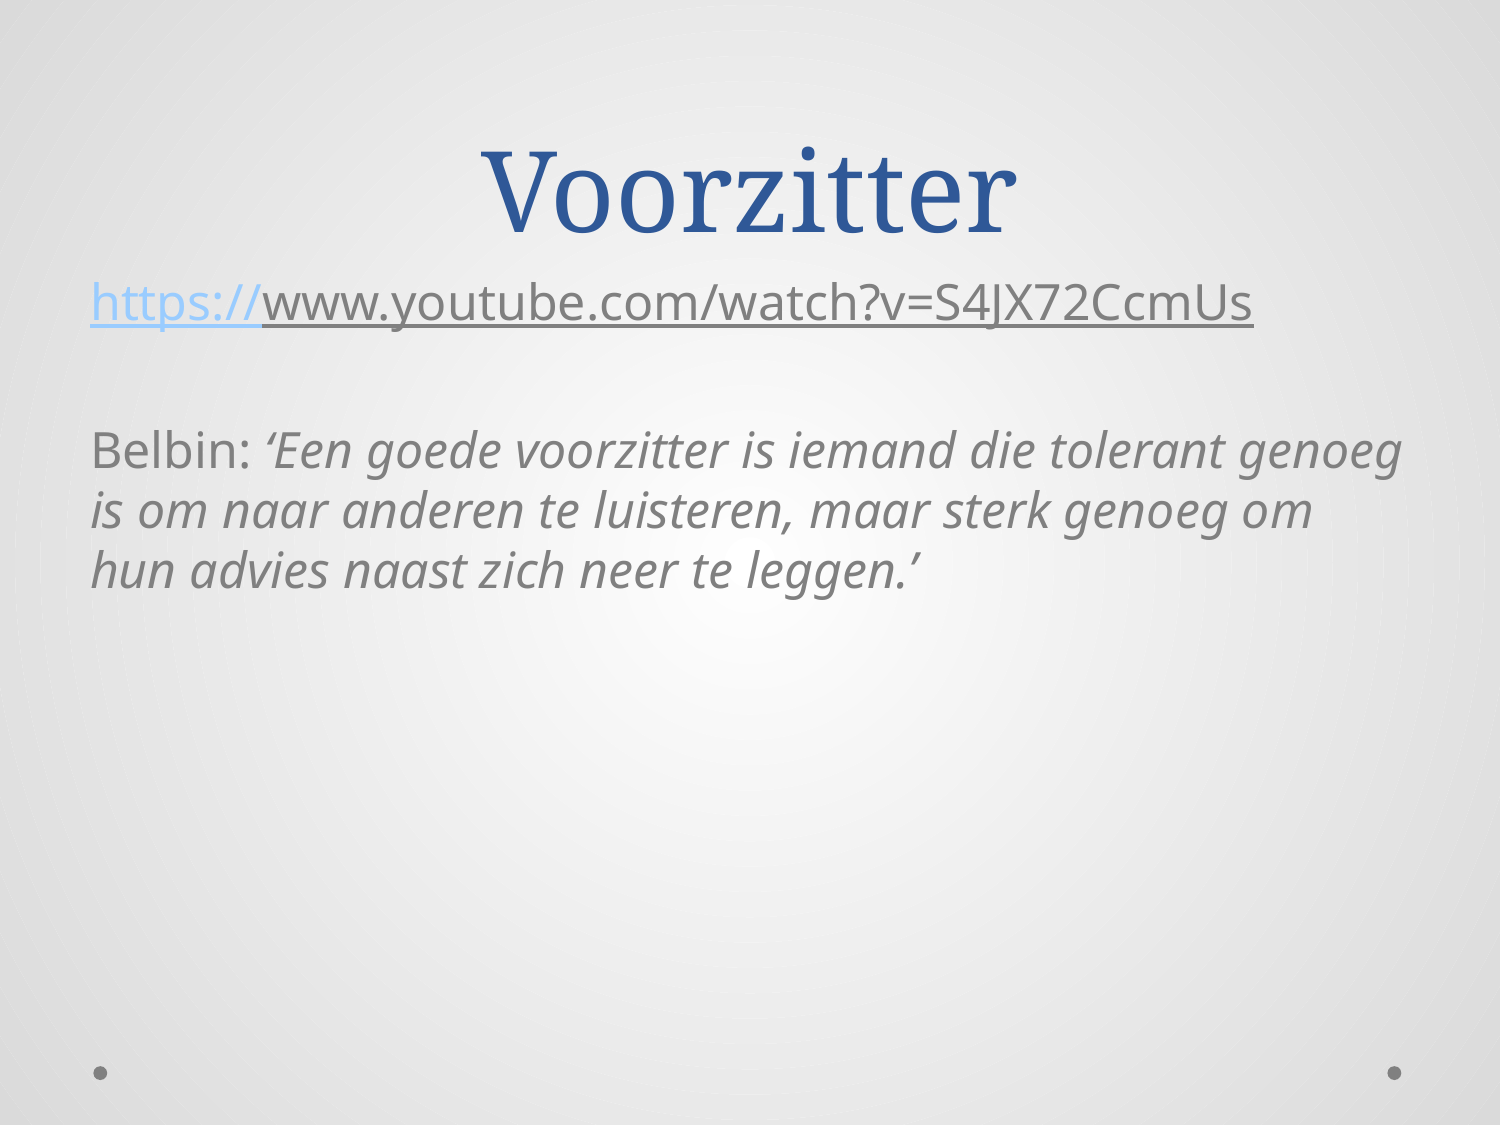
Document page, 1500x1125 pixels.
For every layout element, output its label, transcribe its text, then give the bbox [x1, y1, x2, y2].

title Voorzitter [75, 0, 1425, 262]
list https://www.youtube.com/watch?v=S4JX72CcmUs Belbin: ‘Een goede voorzitter is iemand die tolerant genoeg is om naar anderen te luisteren, maar sterk genoeg om hun advies naast zich neer te leggen.’ [75, 262, 1425, 1005]
